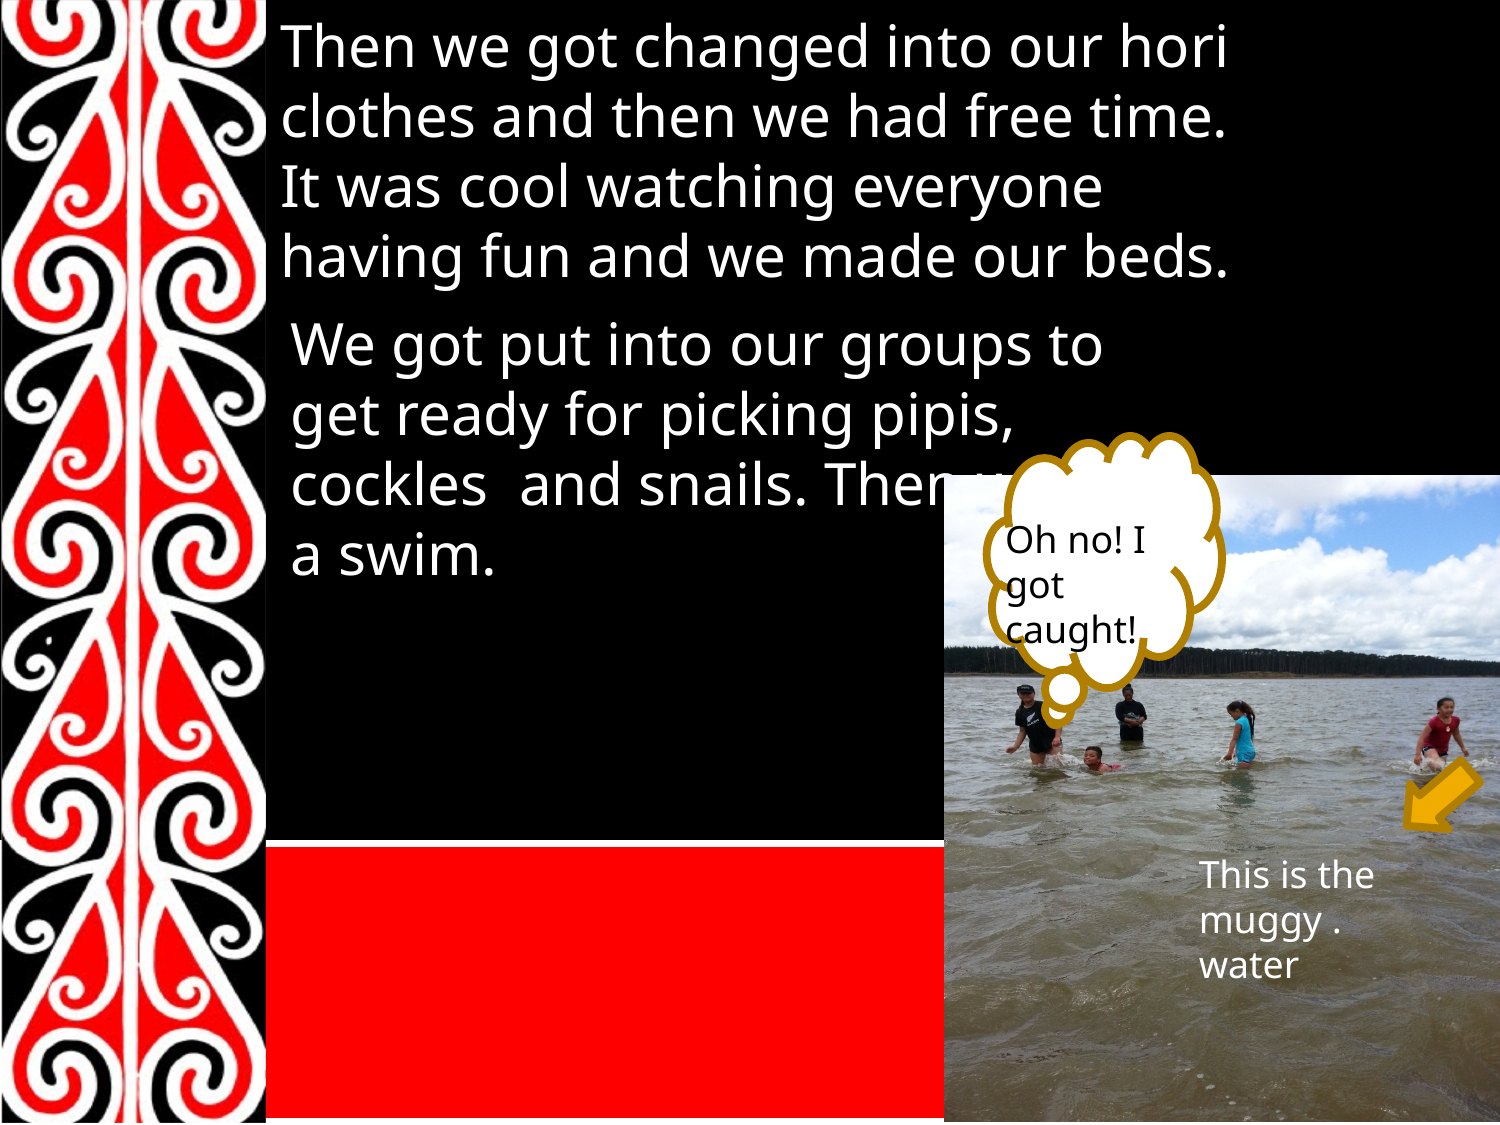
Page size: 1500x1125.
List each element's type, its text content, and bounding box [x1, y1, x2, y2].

text_box [0, 840, 939, 1125]
text_box [1014, 432, 1209, 473]
text_box Then we got changed into our hori clothes and then we had free time. It was cool watching everyone having fun and we made our beds. [265, 2, 1247, 297]
text_box We got put into our groups to get ready for picking pipis, cockles and snails. Then we had a swim. [275, 300, 1222, 595]
picture [0, 1, 695, 1122]
picture [944, 475, 1500, 1122]
